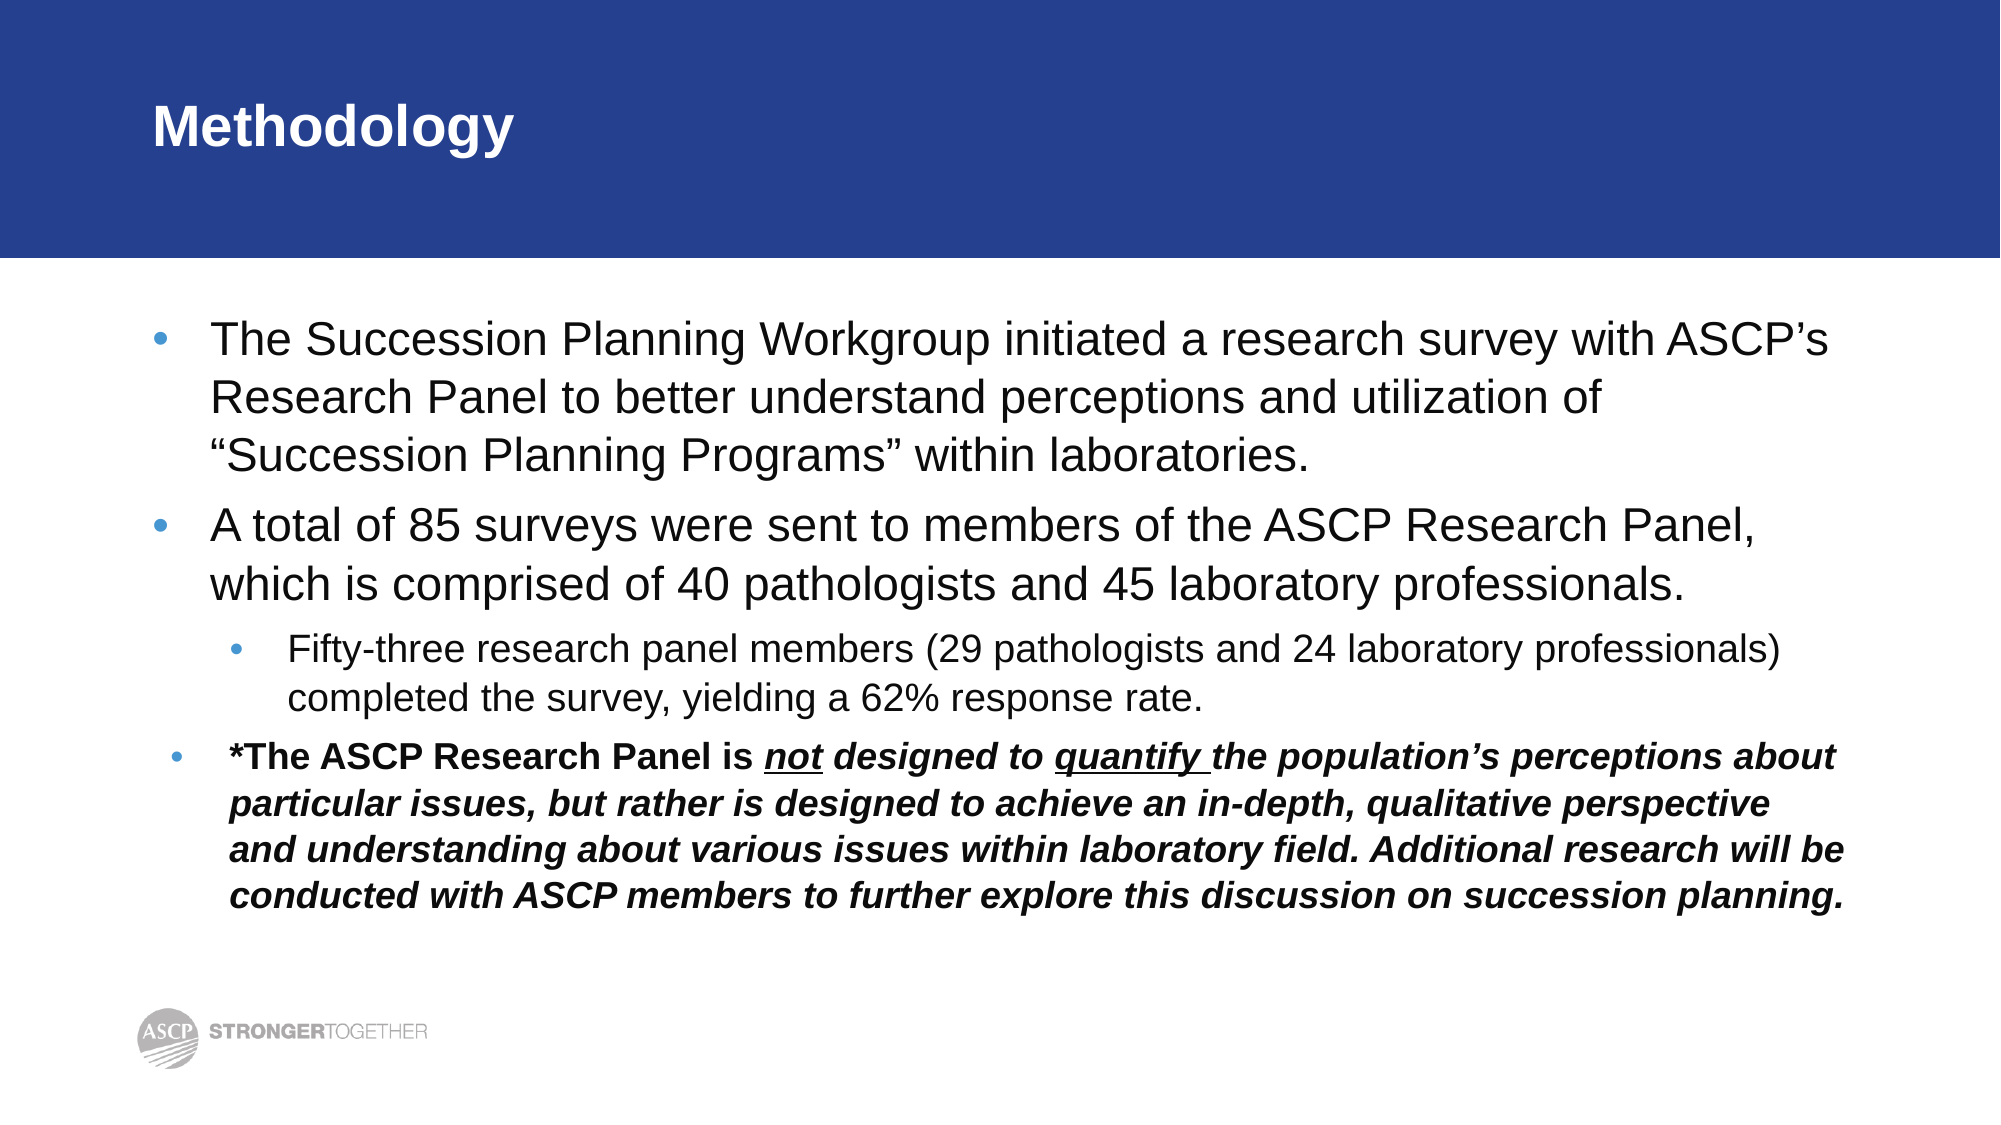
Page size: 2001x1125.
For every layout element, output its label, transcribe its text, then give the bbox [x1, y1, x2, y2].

title Methodology [137, 20, 1863, 238]
list The Succession Planning Workgroup initiated a research survey with ASCP’s Research Panel to better understand perceptions and utilization of “Succession Planning Programs” within laboratories. A total of 85 surveys were sent to members of the ASCP Research Panel, which is comprised of 40 pathologists and 45 laboratory professionals. Fifty-three research panel members (29 pathologists and 24 laboratory professionals) completed the survey, yielding a 62% response rate. *The ASCP Research Panel is not designed to quantify the population’s perceptions about particular issues, but rather is designed to achieve an in-depth, qualitative perspective and understanding about various issues within laboratory field. Additional research will be conducted with ASCP members to further explore this discussion on succession planning. [137, 299, 1863, 942]
picture [137, 1008, 427, 1069]
